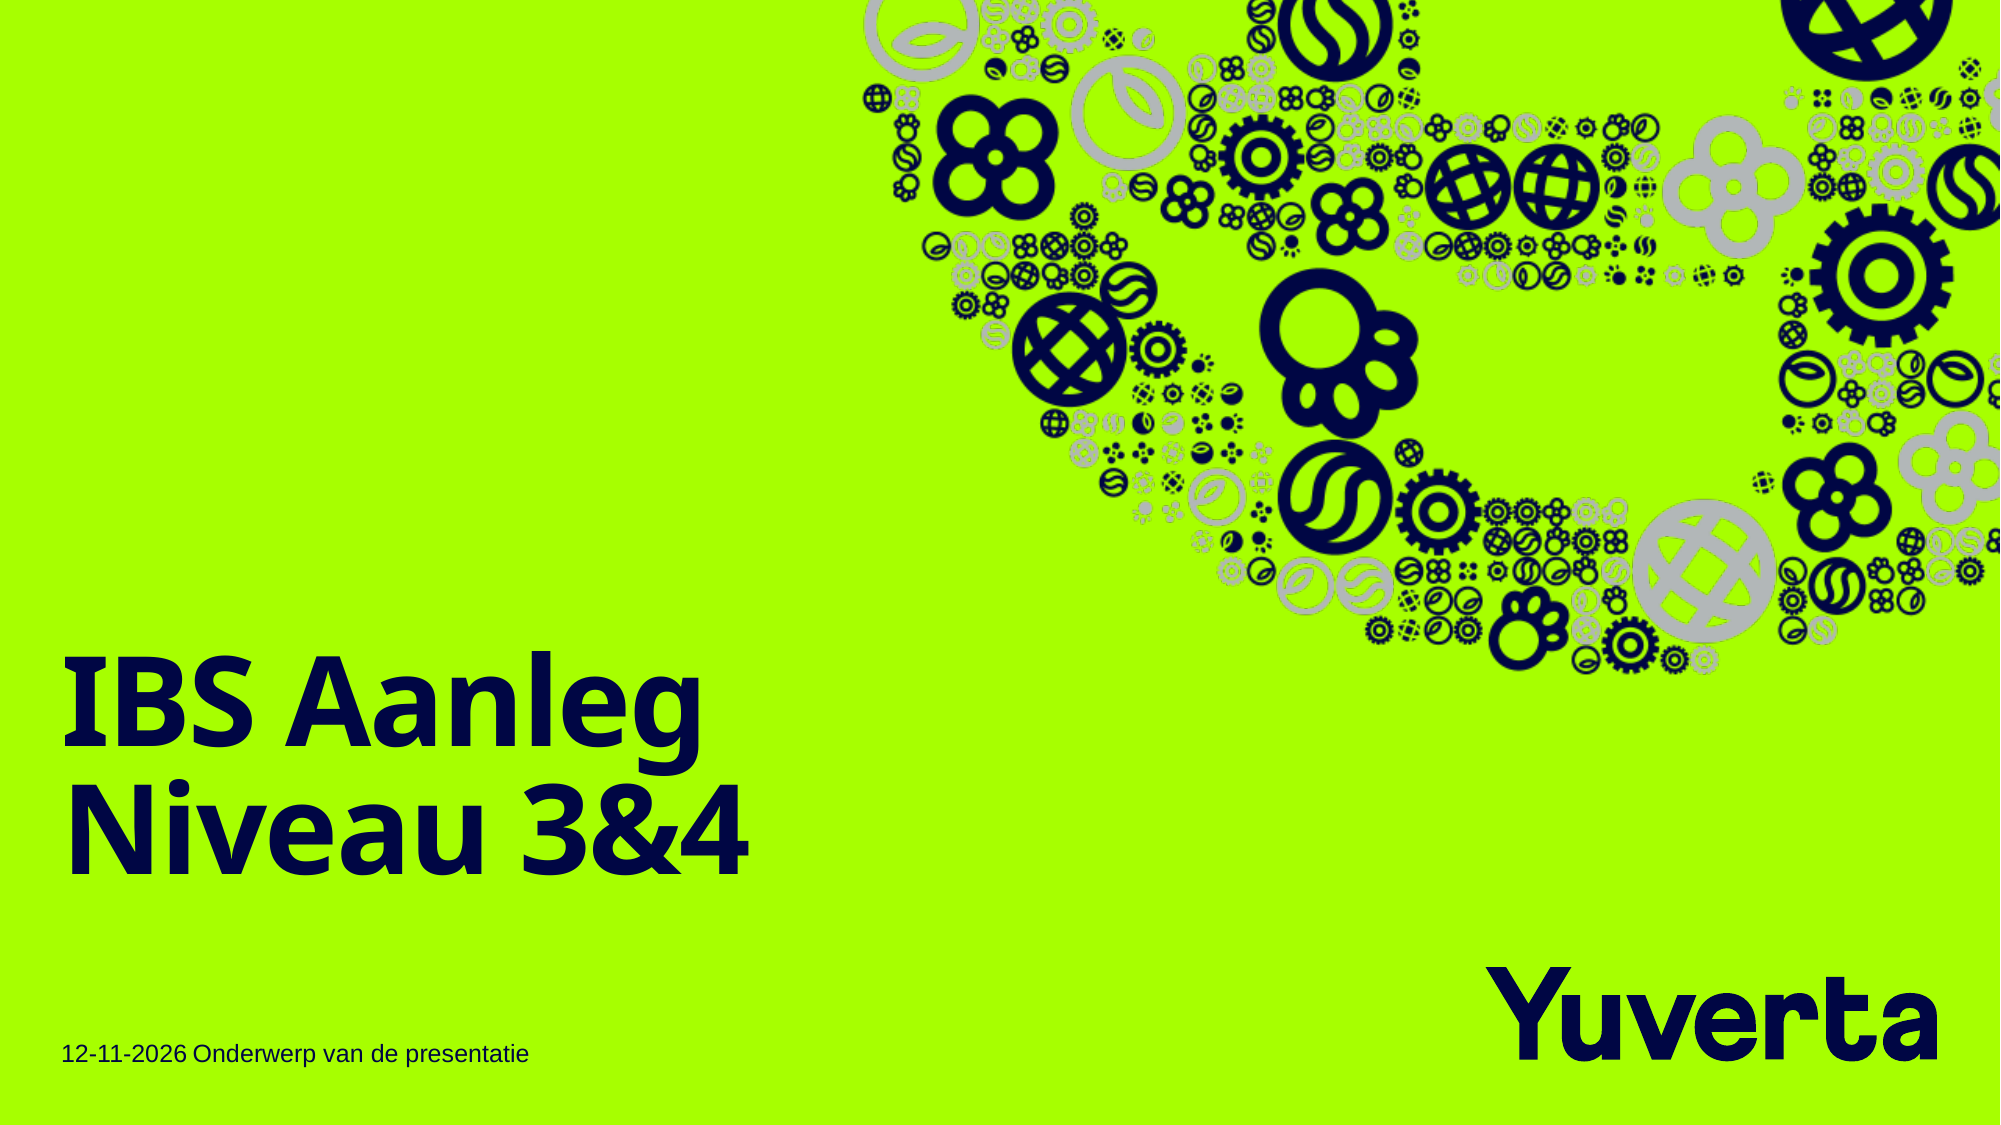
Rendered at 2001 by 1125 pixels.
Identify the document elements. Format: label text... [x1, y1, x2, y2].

footer Onderwerp van de presentatie [193, 1037, 1000, 1073]
title IBS Aanleg Niveau 3&4 [60, 492, 1485, 900]
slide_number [60, 1037, 193, 1073]
picture [0, 0, 2000, 1125]
